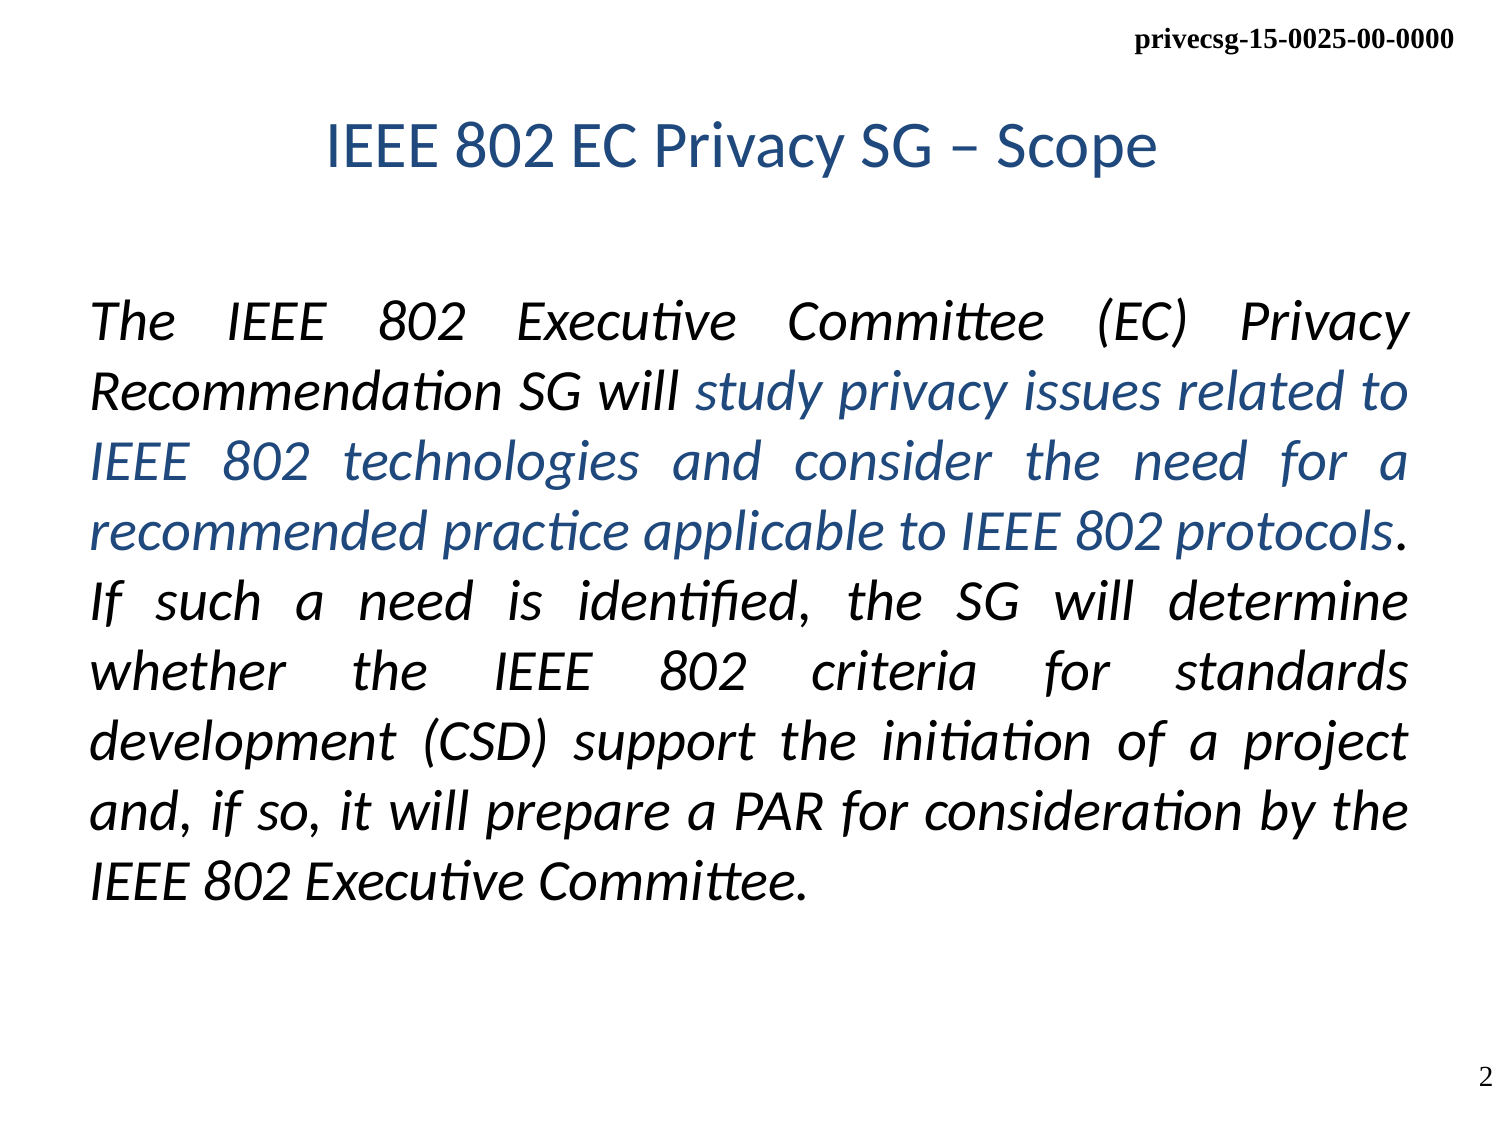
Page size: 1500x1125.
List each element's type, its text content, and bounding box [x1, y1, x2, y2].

list The IEEE 802 Executive Committee (EC) Privacy Recommendation SG will study privacy issues related to IEEE 802 technologies and consider the need for a recommended practice applicable to IEEE 802 protocols. If such a need is identified, the SG will determine whether the IEEE 802 criteria for standards development (CSD) support the initiation of a project and, if so, it will prepare a PAR for consideration by the IEEE 802 Executive Committee. [75, 275, 1425, 1100]
title IEEE 802 EC Privacy SG – Scope [75, 45, 1425, 238]
